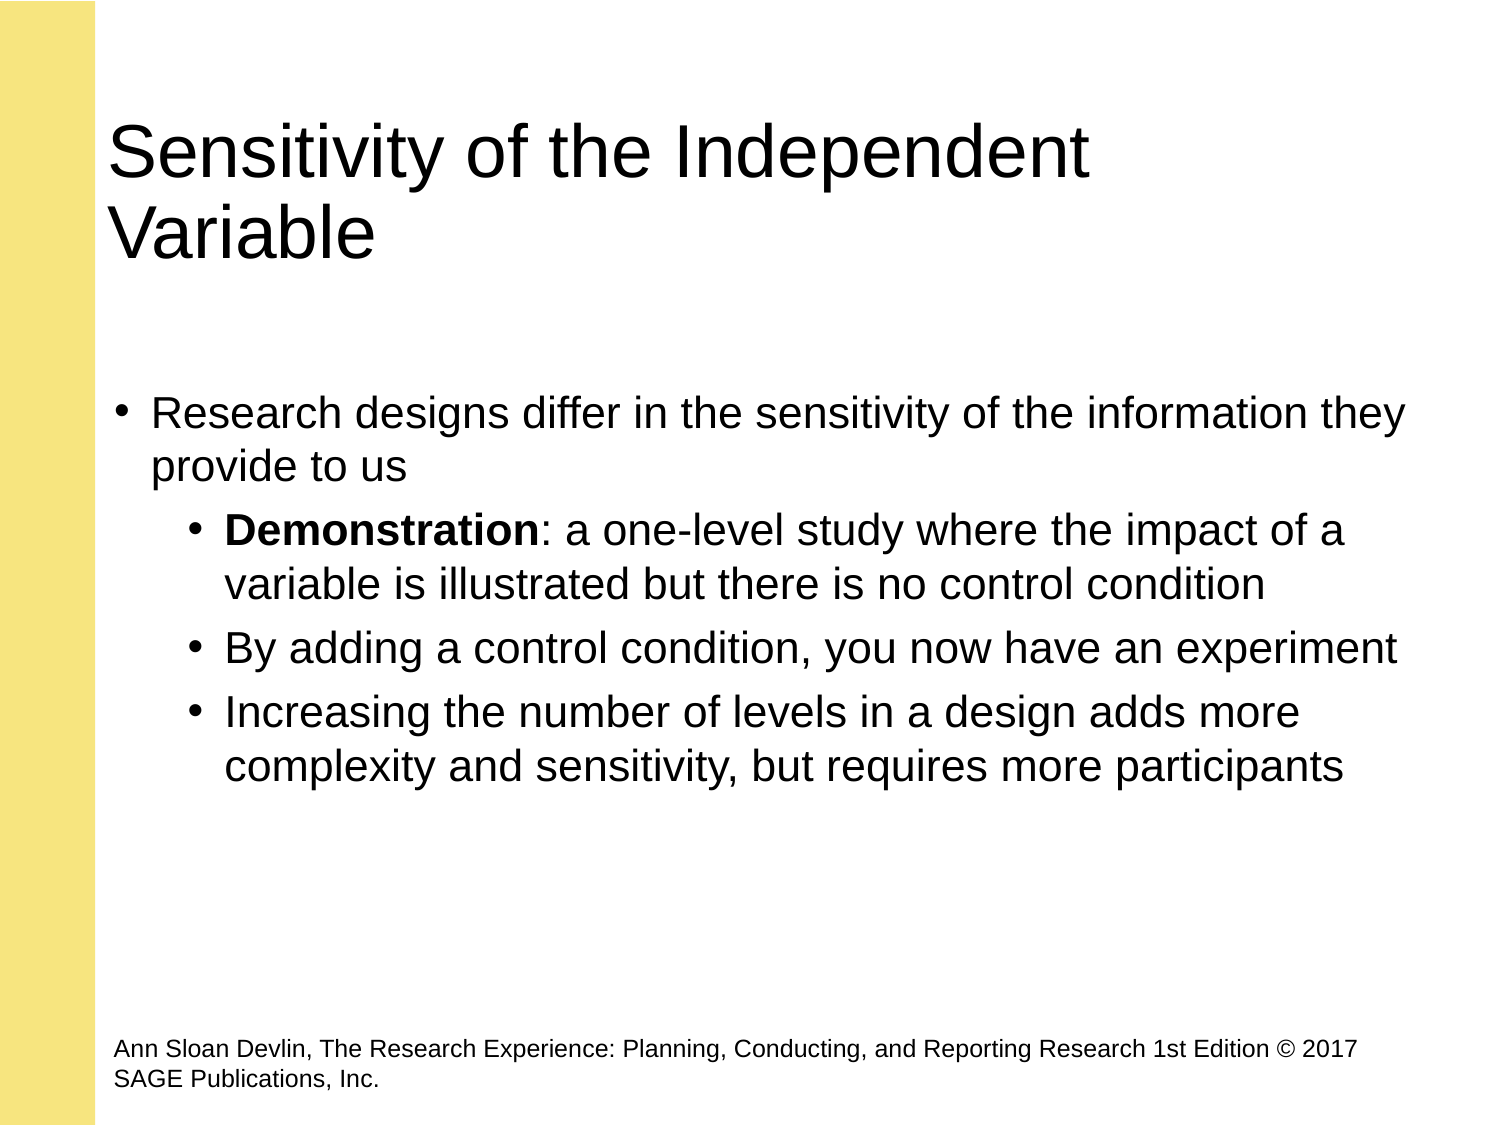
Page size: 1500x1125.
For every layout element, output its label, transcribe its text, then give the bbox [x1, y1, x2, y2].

list Research designs differ in the sensitivity of the information they provide to us Demonstration: a one-level study where the impact of a variable is illustrated but there is no control condition By adding a control condition, you now have an experiment Increasing the number of levels in a design adds more complexity and sensitivity, but requires more participants [99, 375, 1437, 848]
picture [0, 1, 96, 1125]
title Sensitivity of the Independent Variable [92, 103, 1387, 286]
